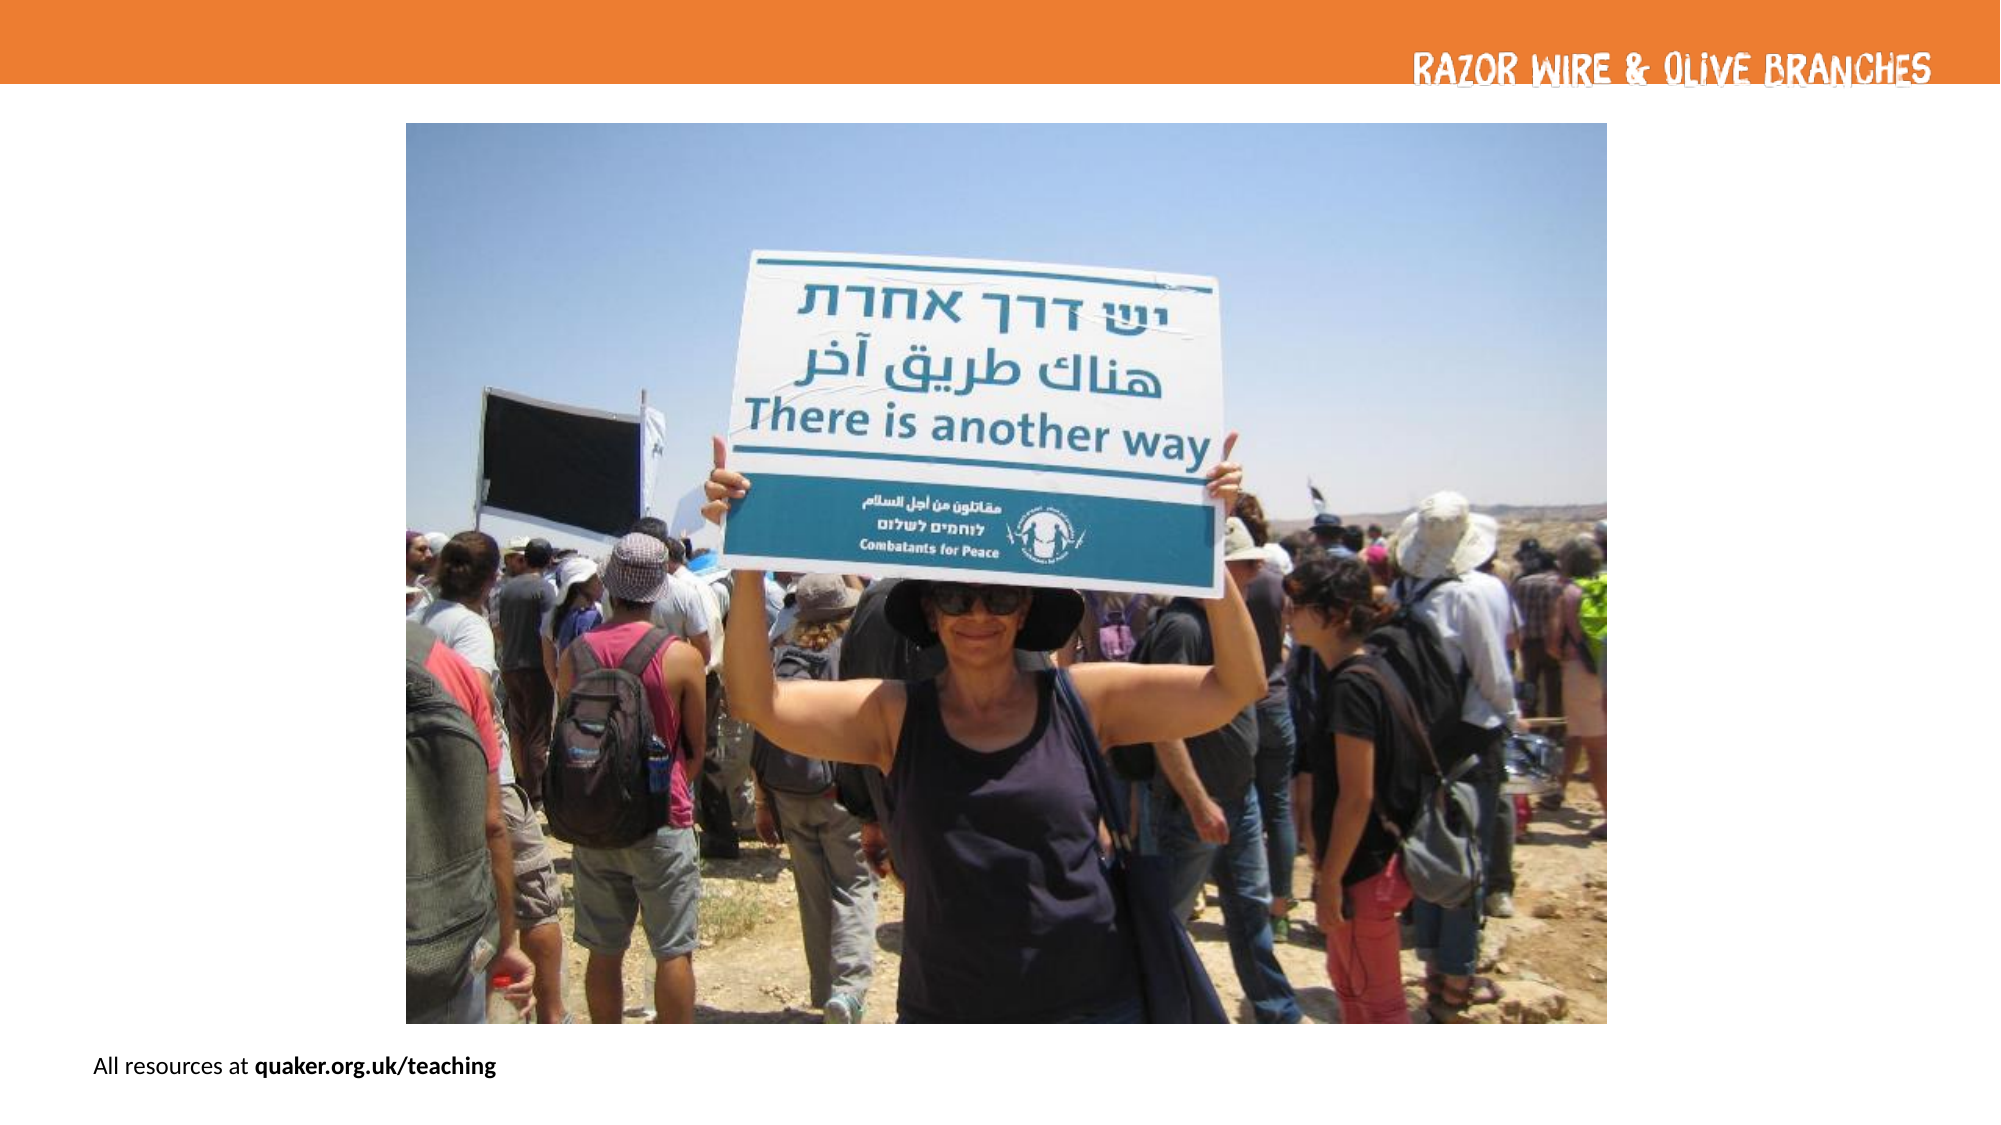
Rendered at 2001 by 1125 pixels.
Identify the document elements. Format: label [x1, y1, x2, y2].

picture [1411, 49, 1935, 89]
list [406, 123, 1607, 1024]
